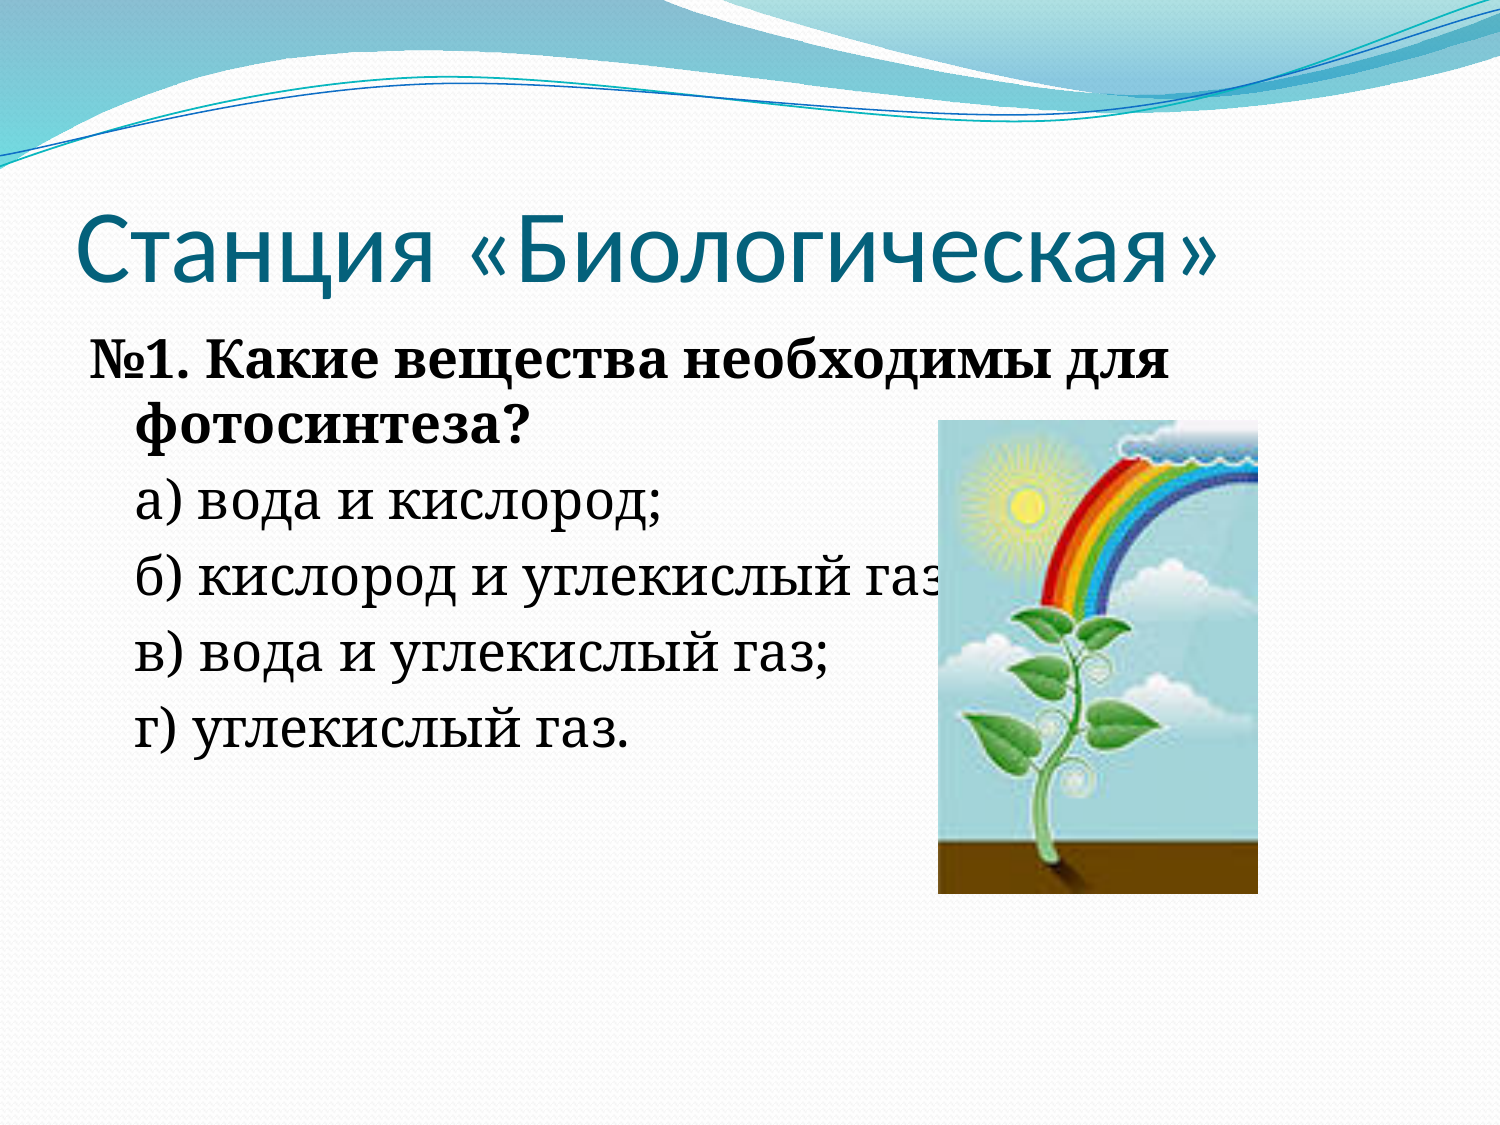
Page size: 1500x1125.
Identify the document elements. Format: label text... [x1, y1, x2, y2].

title Станция «Биологическая» [75, 115, 1425, 303]
list №1. Какие вещества необходимы для фотосинтеза? а) вода и кислород; б) кислород и углекислый газ; в) вода и углекислый газ; г) углекислый газ. [75, 317, 1425, 1038]
picture [938, 420, 1259, 894]
